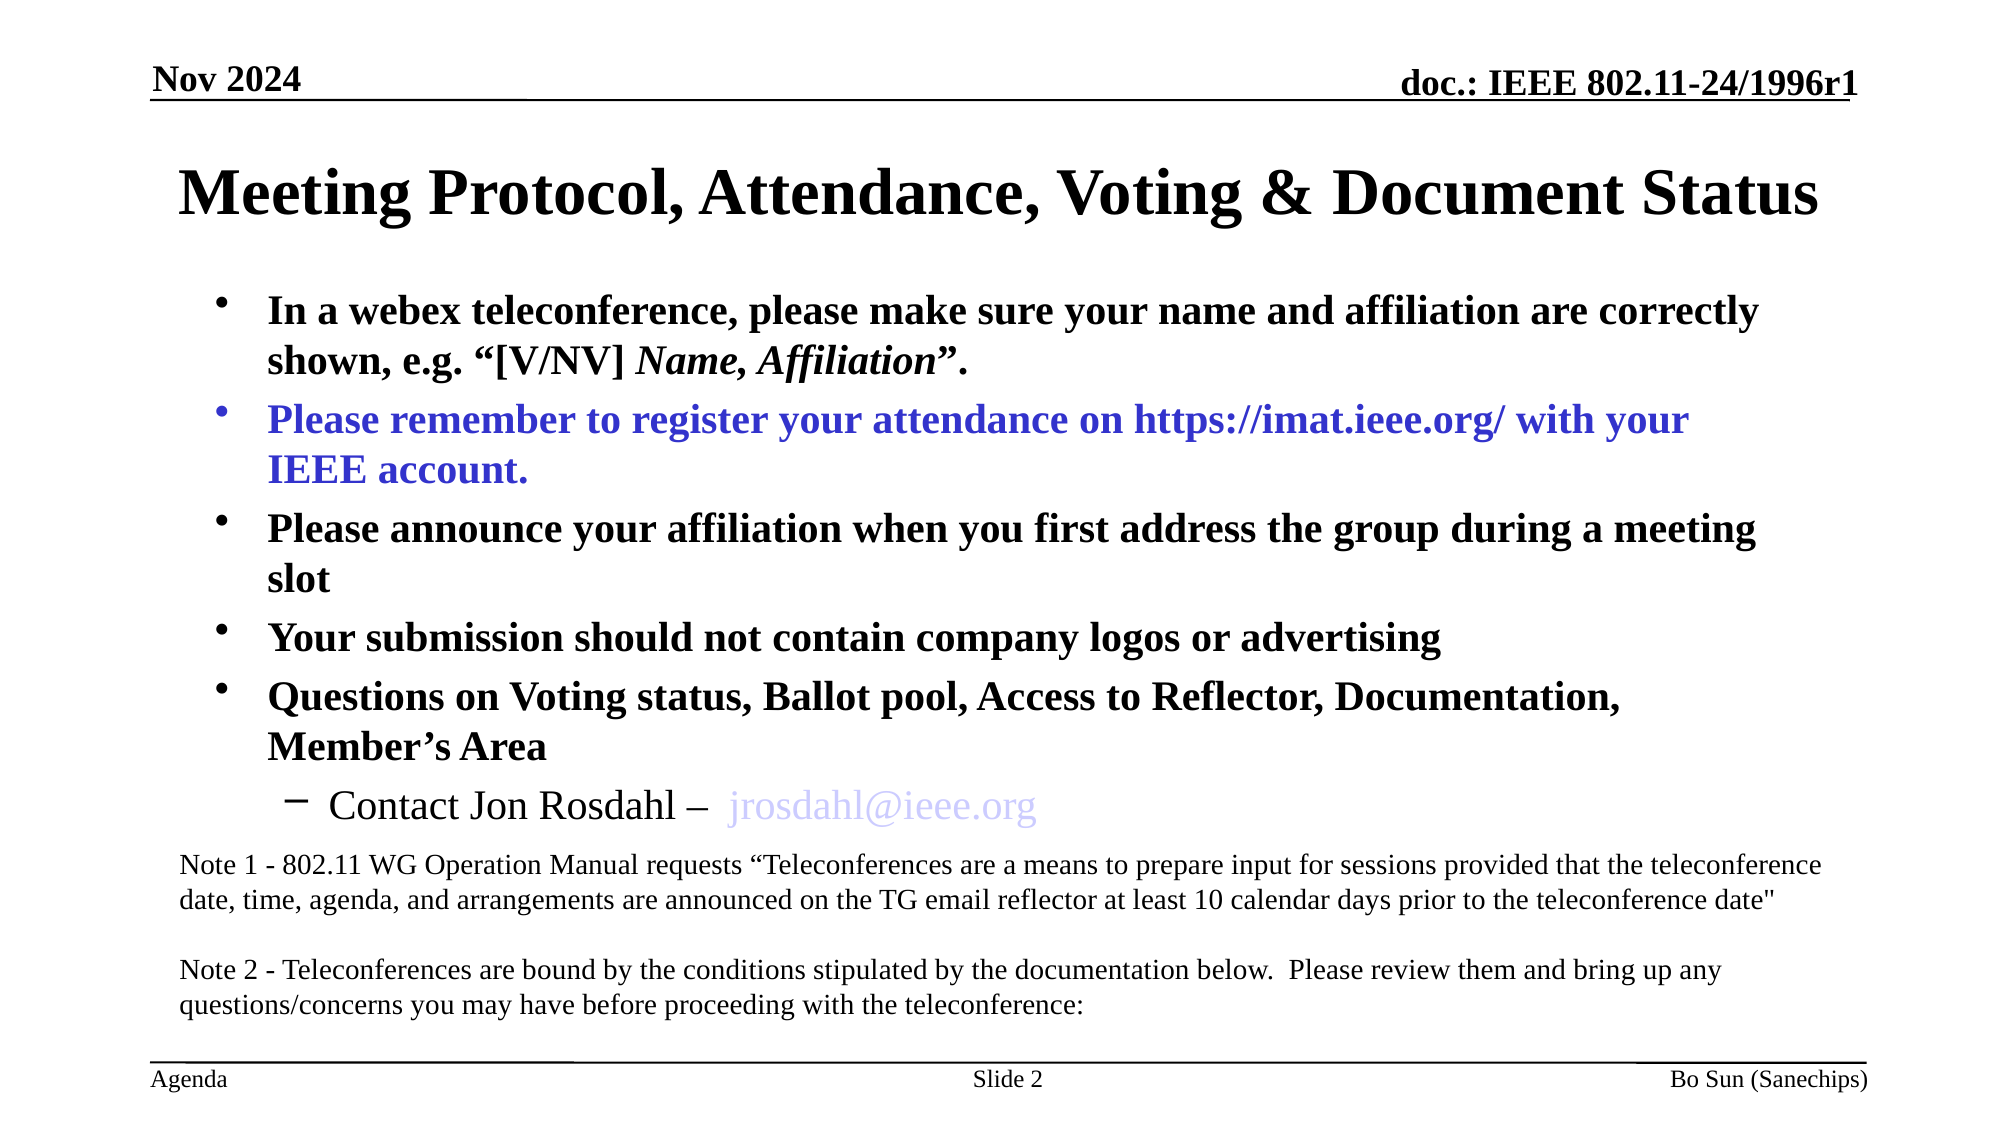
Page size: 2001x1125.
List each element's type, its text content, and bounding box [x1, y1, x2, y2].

text_box In a webex teleconference, please make sure your name and affiliation are correctly shown, e.g. “[V/NV] Name, Affiliation”. Please remember to register your attendance on https://imat.ieee.org/ with your IEEE account. Please announce your affiliation when you first address the group during a meeting slot Your submission should not contain company logos or advertising Questions on Voting status, Ballot pool, Access to Reflector, Documentation, Member’s Area Contact Jon Rosdahl – jrosdahl@ieee.org [200, 275, 1813, 837]
footer Bo Sun (Sanechips) [1171, 1061, 1869, 1093]
slide_number Slide [949, 1061, 1067, 1123]
text_box Note 1 - 802.11 WG Operation Manual requests “Teleconferences are a means to prepare input for sessions provided that the teleconference date, time, agenda, and arrangements are announced on the TG email reflector at least 10 calendar days prior to the teleconference date" Note 2 - Teleconferences are bound by the conditions stipulated by the documentation below. Please review them and bring up any questions/concerns you may have before proceeding with the teleconference: [164, 837, 1852, 1028]
text_box Meeting Protocol, Attendance, Voting & Document Status [149, 100, 1850, 275]
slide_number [152, 54, 563, 100]
